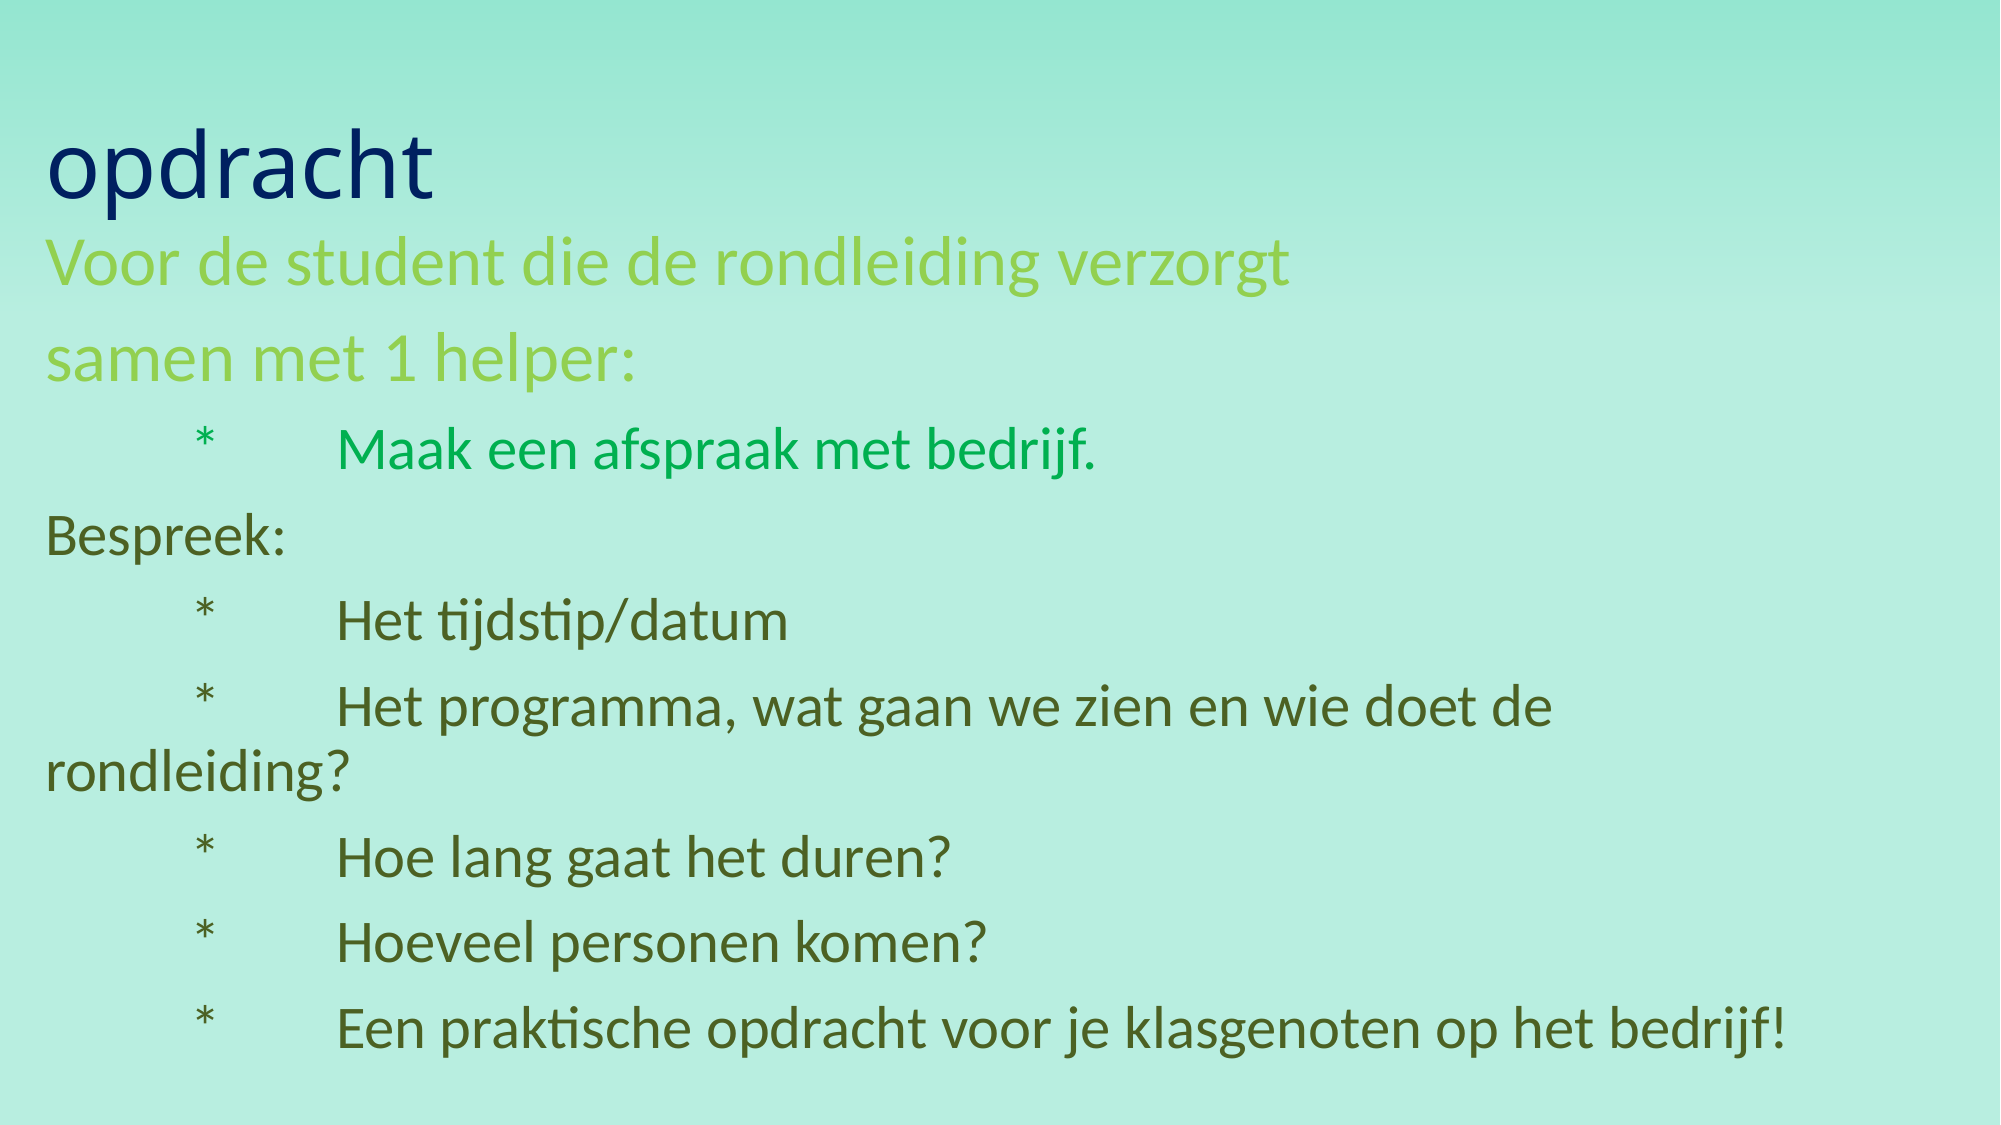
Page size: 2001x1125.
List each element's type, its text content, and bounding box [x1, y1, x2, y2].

title opdracht [30, 59, 1863, 216]
list Voor de student die de rondleiding verzorgt samen met 1 helper: * Maak een afspraak met bedrijf. Bespreek: * Het tijdstip/datum * Het programma, wat gaan we zien en wie doet de rondleiding? * Hoe lang gaat het duren? * Hoeveel personen komen? * Een praktische opdracht voor je klasgenoten op het bedrijf! [30, 216, 1863, 1125]
